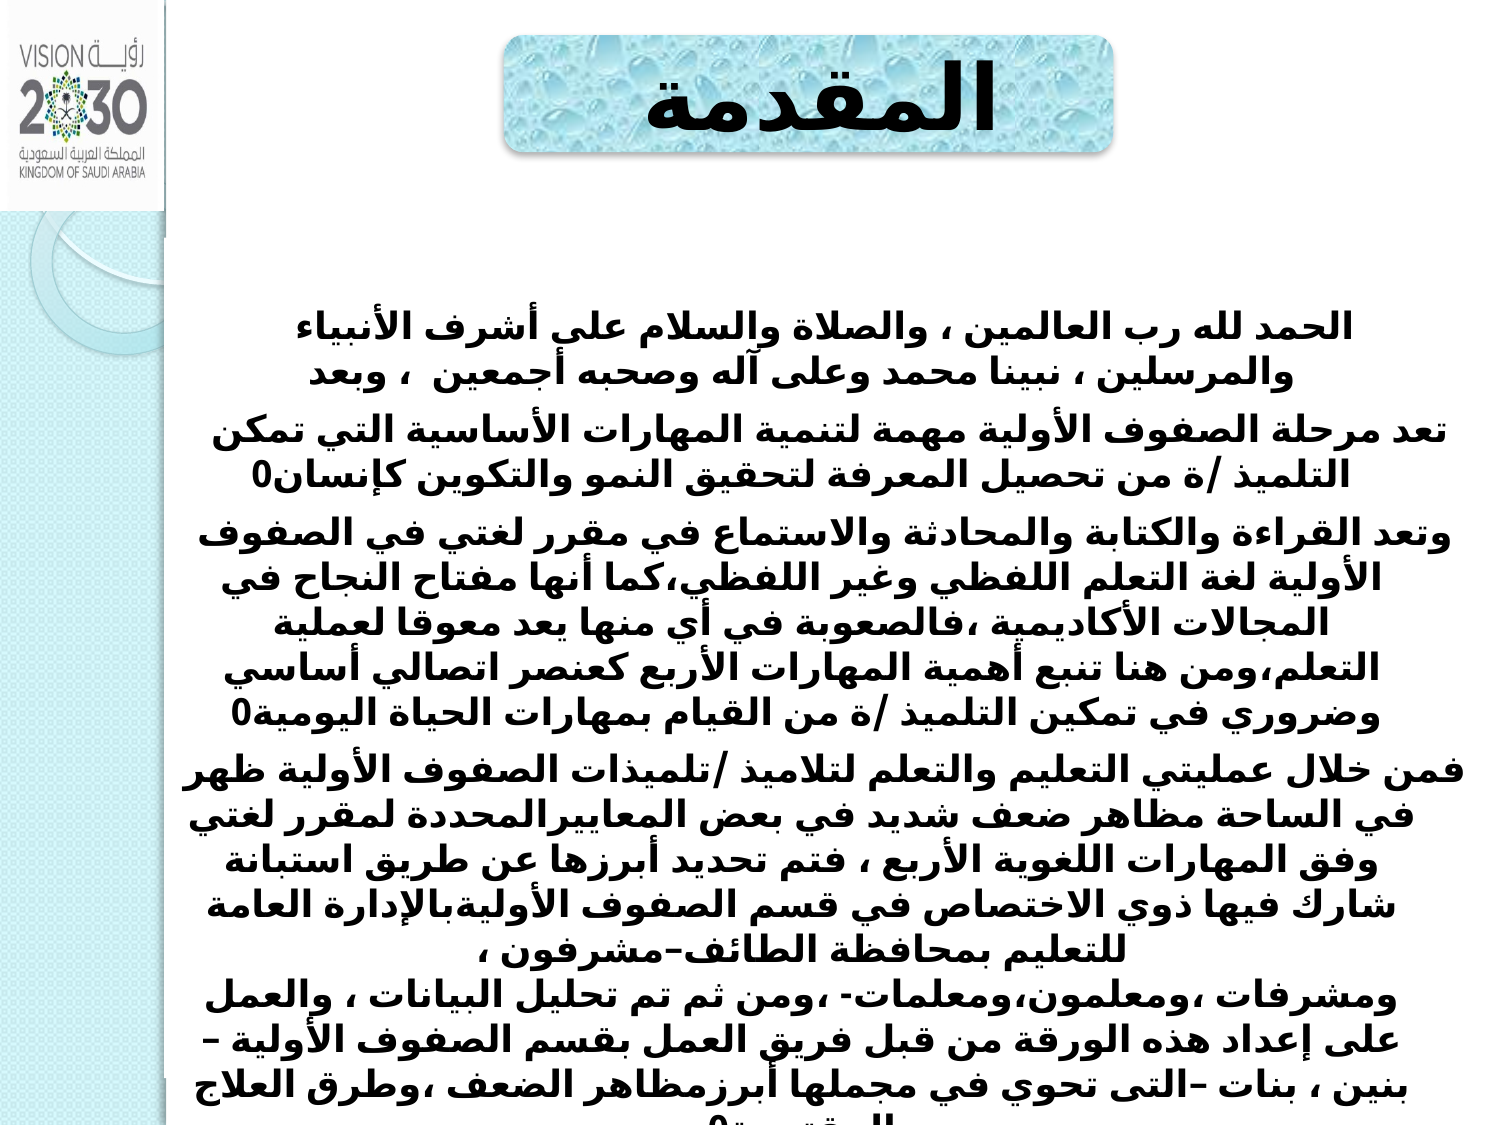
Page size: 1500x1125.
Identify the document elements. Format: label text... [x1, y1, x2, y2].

text_box المقدمة [503, 35, 1114, 153]
picture [0, 0, 165, 211]
list الحمد لله رب العالمين ، والصلاة والسلام على أشرف الأنبياء والمرسلين ، نبينا محمد وعلى آله وصحبه أجمعين ، وبعد تعد مرحلة الصفوف الأولية مهمة لتنمية المهارات الأساسية التي تمكن التلميذ /ة من تحصيل المعرفة لتحقيق النمو والتكوين كإنسان0 وتعد القراءة والكتابة والمحادثة والاستماع في مقرر لغتي في الصفوف الأولية لغة التعلم اللفظي وغير اللفظي،كما أنها مفتاح النجاح في المجالات الأكاديمية ،فالصعوبة في أي منها يعد معوقا لعملية التعلم،ومن هنا تنبع أهمية المهارات الأربع كعنصر اتصالي أساسي وضروري في تمكين التلميذ /ة من القيام بمهارات الحياة اليومية0 فمن خلال عمليتي التعليم والتعلم لتلاميذ /تلميذات الصفوف الأولية ظهر في الساحة مظاهر ضعف شديد في بعض المعاييرالمحددة لمقرر لغتي وفق المهارات اللغوية الأربع ، فتم تحديد أبرزها عن طريق استبانة شارك فيها ذوي الاختصاص في قسم الصفوف الأوليةبالإدارة العامة للتعليم بمحافظة الطائف–مشرفون ، ومشرفات ،ومعلمون،ومعلمات- ،ومن ثم تم تحليل البيانات ، والعمل على إعداد هذه الورقة من قبل فريق العمل بقسم الصفوف الأولية –بنين ، بنات –التى تحوي في مجملها أبرزمظاهر الضعف ،وطرق العلاج المقترحة0 نسأل الله تعالى العون والسداد [162, 235, 1500, 1080]
